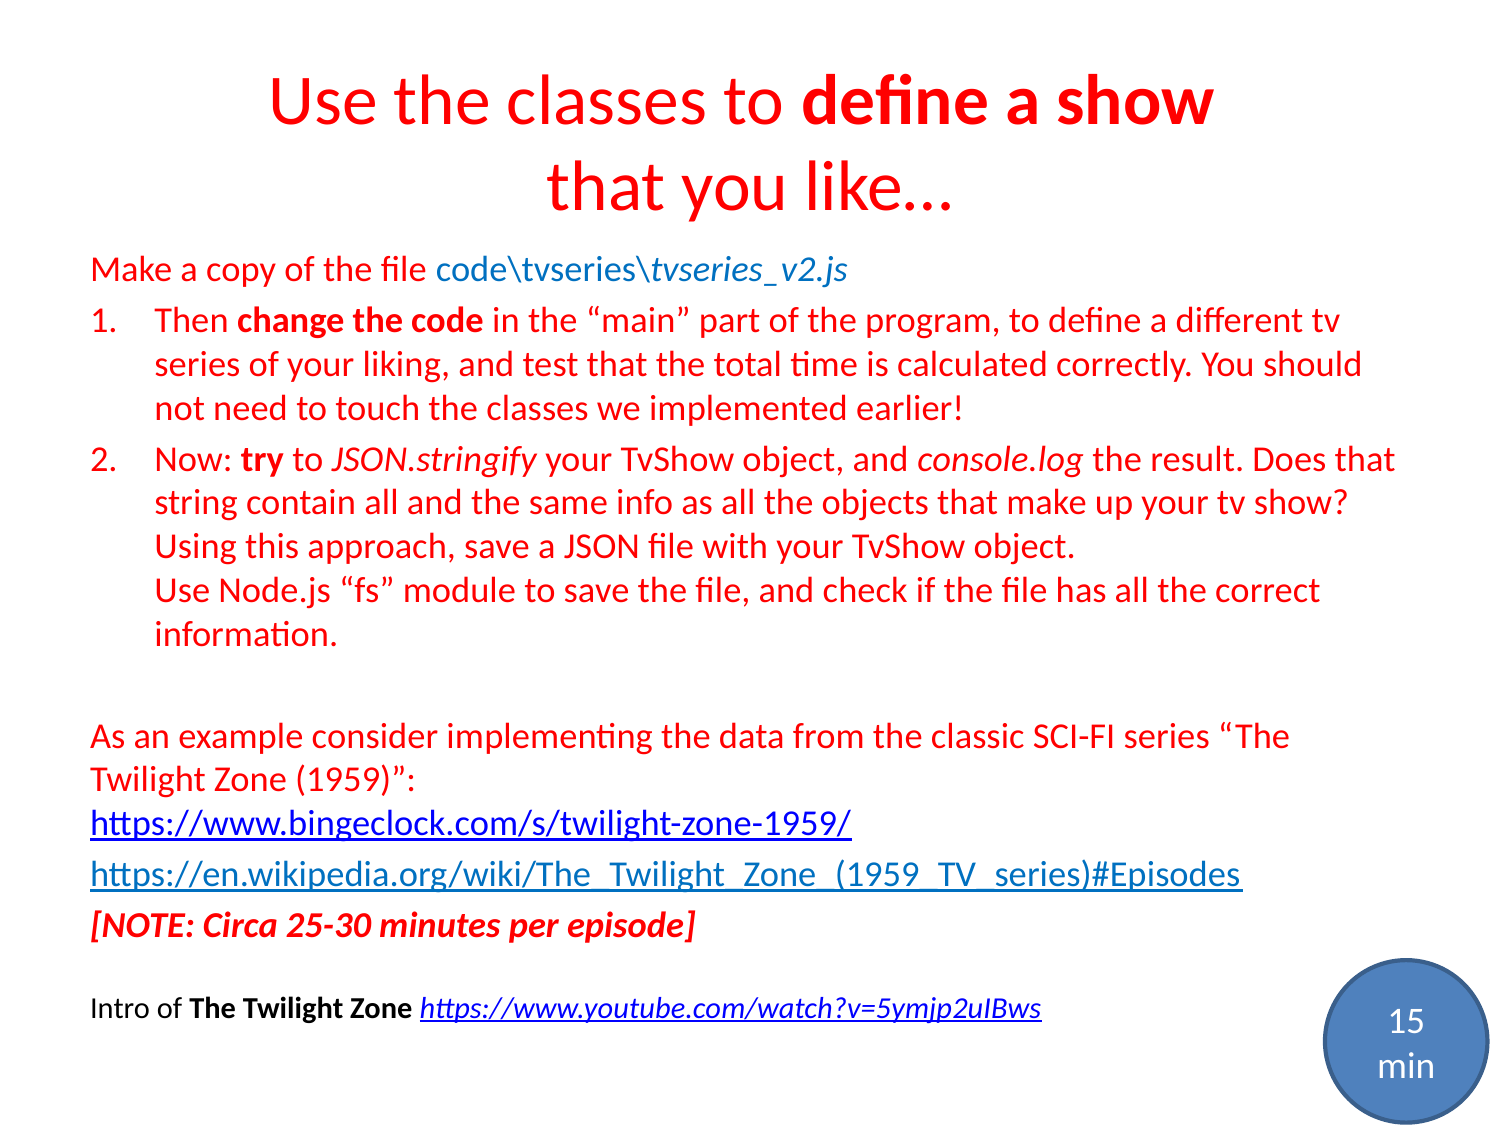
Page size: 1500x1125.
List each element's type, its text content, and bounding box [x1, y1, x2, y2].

title Use the classes to define a show that you like… [75, 45, 1425, 233]
text_box 15 min [1322, 958, 1490, 1125]
list Make a copy of the file code\tvseries\tvseries_v2.js Then change the code in the “main” part of the program, to define a different tv series of your liking, and test that the total time is calculated correctly. You should not need to touch the classes we implemented earlier! Now: try to JSON.stringify your TvShow object, and console.log the result. Does that string contain all and the same info as all the objects that make up your tv show? Using this approach, save a JSON file with your TvShow object. Use Node.js “fs” module to save the file, and check if the file has all the correct information. As an example consider implementing the data from the classic SCI-FI series “The Twilight Zone (1959)”: https://www.bingeclock.com/s/twilight-zone-1959/ https://en.wikipedia.org/wiki/The_Twilight_Zone_(1959_TV_series)#Episodes [NOTE: Circa 25-30 minutes per episode] Intro of The Twilight Zone https://www.youtube.com/watch?v=5ymjp2uIBws [75, 237, 1425, 1075]
